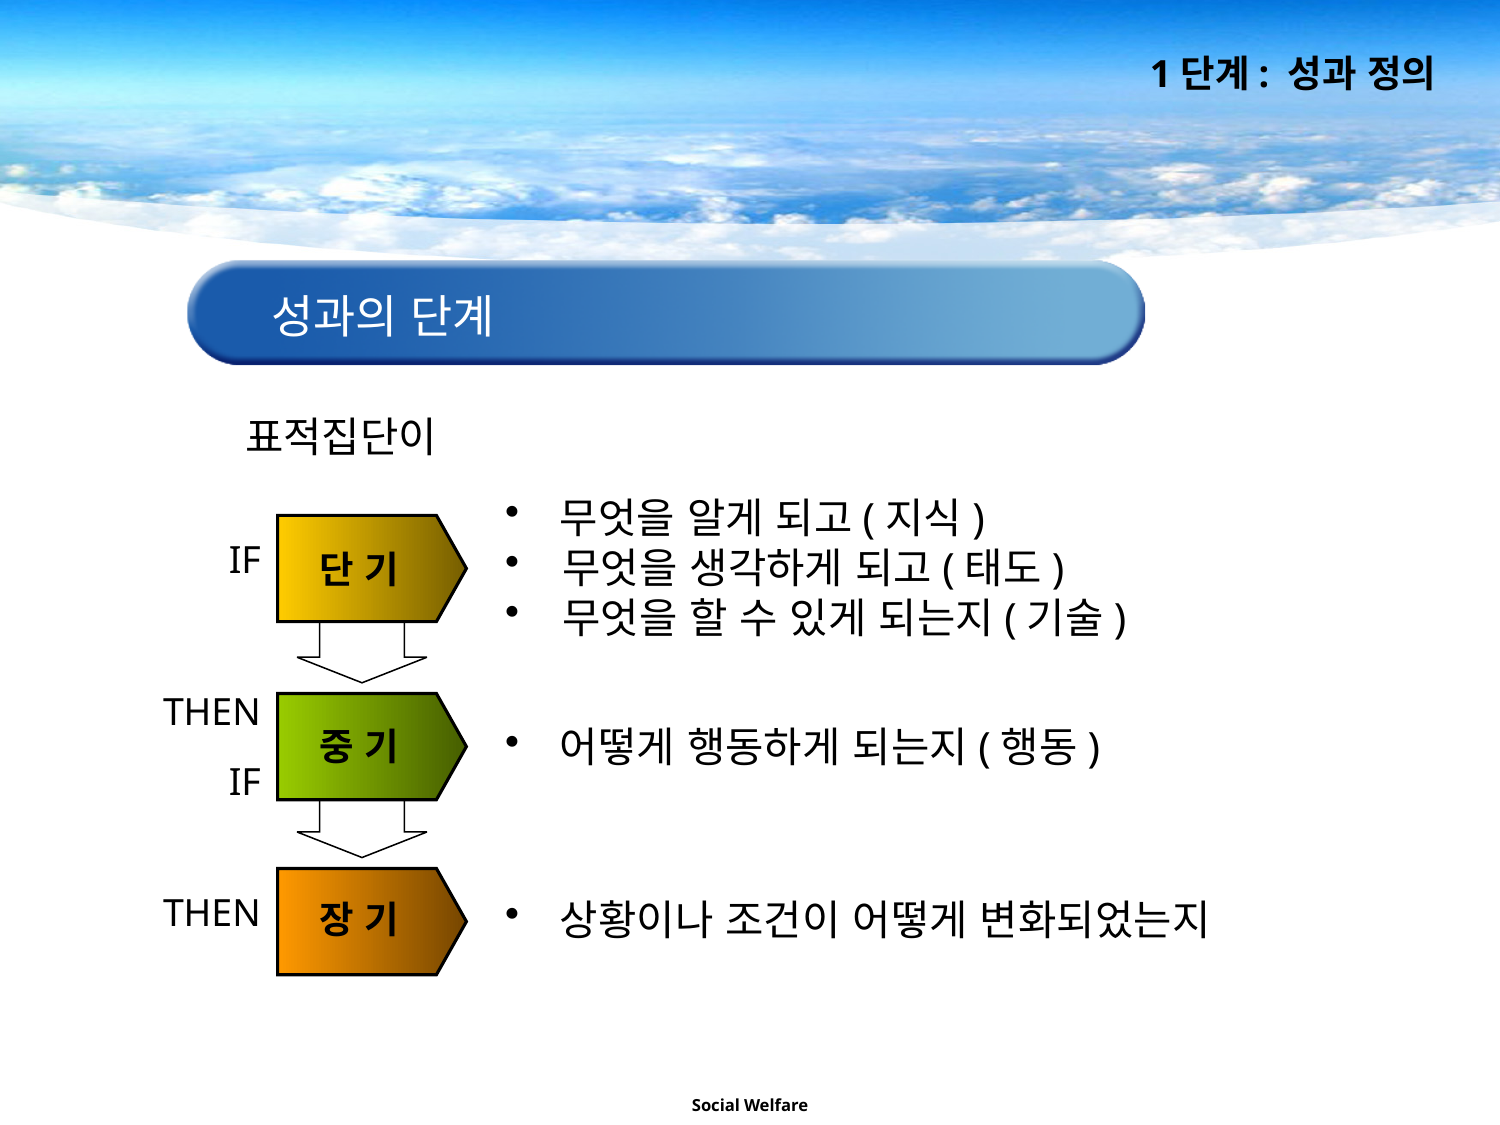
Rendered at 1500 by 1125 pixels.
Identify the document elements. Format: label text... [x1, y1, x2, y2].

text_box 표적집단이 [230, 402, 998, 468]
text_box 무엇을 알게 되고(지식) 무엇을 생각하게 되고(태도) 무엇을 할 수 있게 되는지(기술) [490, 484, 1211, 650]
text_box 어떻게 행동하게 되는지(행동) [490, 713, 1199, 779]
text_box [277, 515, 467, 622]
text_box IF [214, 528, 277, 589]
text_box [277, 868, 467, 975]
text_box [297, 800, 427, 858]
text_box THEN [148, 881, 276, 942]
text_box IF [214, 750, 277, 811]
text_box 장 기 [304, 888, 414, 948]
text_box 상황이나 조건이 어떻게 변화되었는지 [490, 886, 1329, 951]
text_box [297, 622, 427, 683]
text_box [277, 693, 467, 800]
text_box THEN [148, 680, 276, 741]
text_box 단 기 [304, 538, 414, 599]
text_box 중 기 [304, 715, 414, 776]
text_box 1단계: 성과 정의 [1125, 42, 1452, 103]
picture [0, 0, 1500, 1061]
